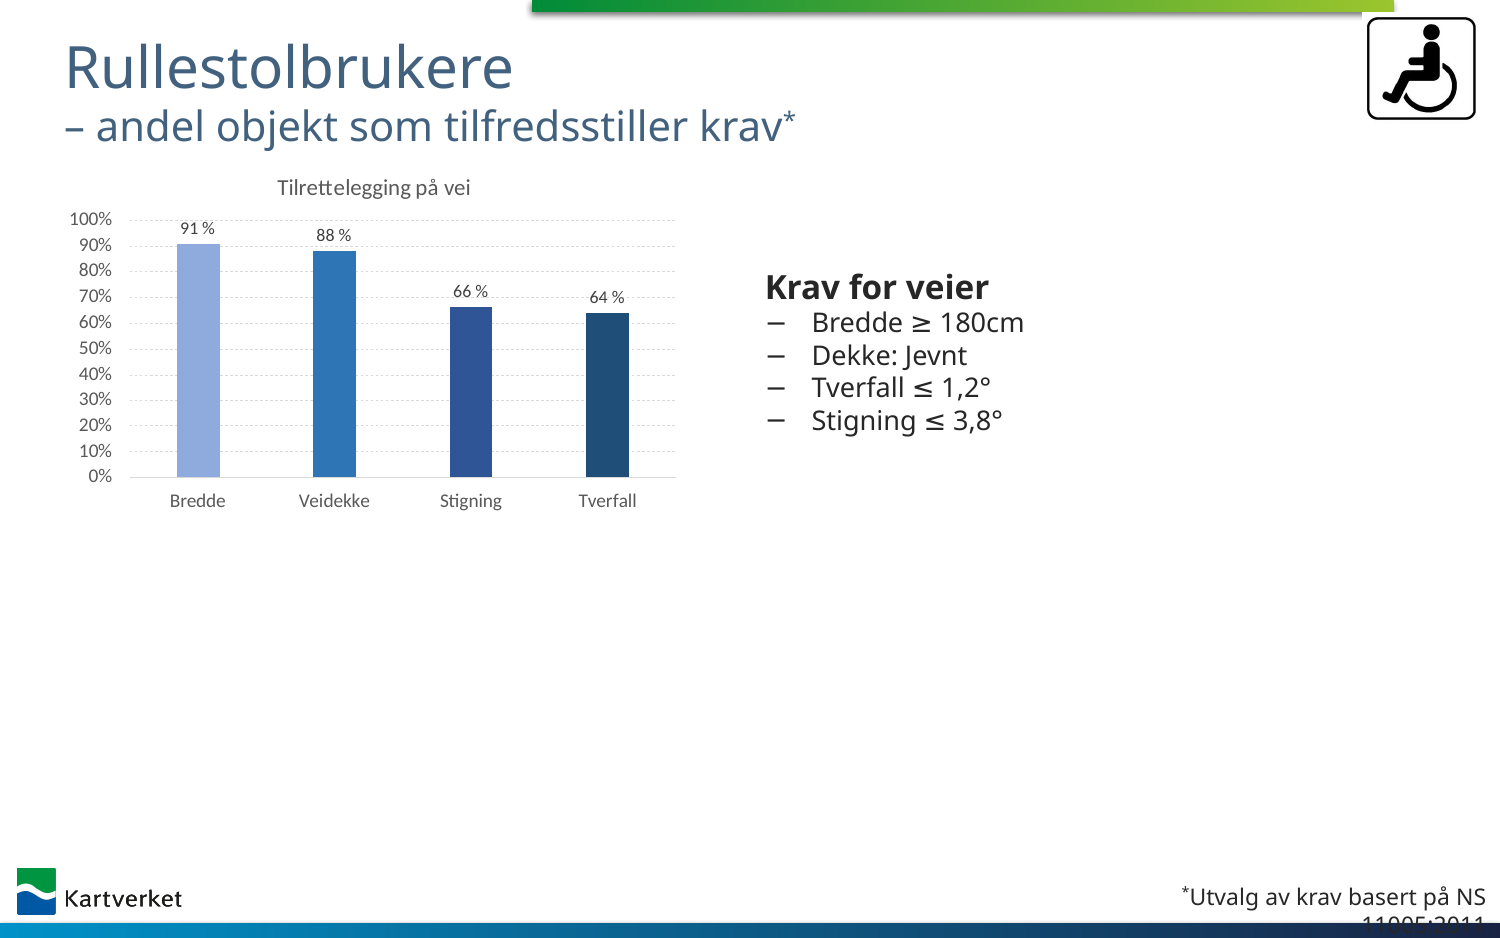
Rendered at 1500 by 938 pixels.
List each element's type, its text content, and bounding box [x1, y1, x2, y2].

text_box Krav for veier Bredde ≥ 180cm Dekke: Jevnt Tverfall ≤ 1,2° Stigning ≤ 3,8° [750, 258, 1234, 444]
text_box Rullestolbrukere – andel objekt som tilfredsstiller krav* [49, 25, 1431, 158]
text_box *Utvalg av krav basert på NS 11005:2011 [1068, 873, 1500, 938]
picture [1362, 12, 1481, 126]
picture [62, 166, 687, 519]
